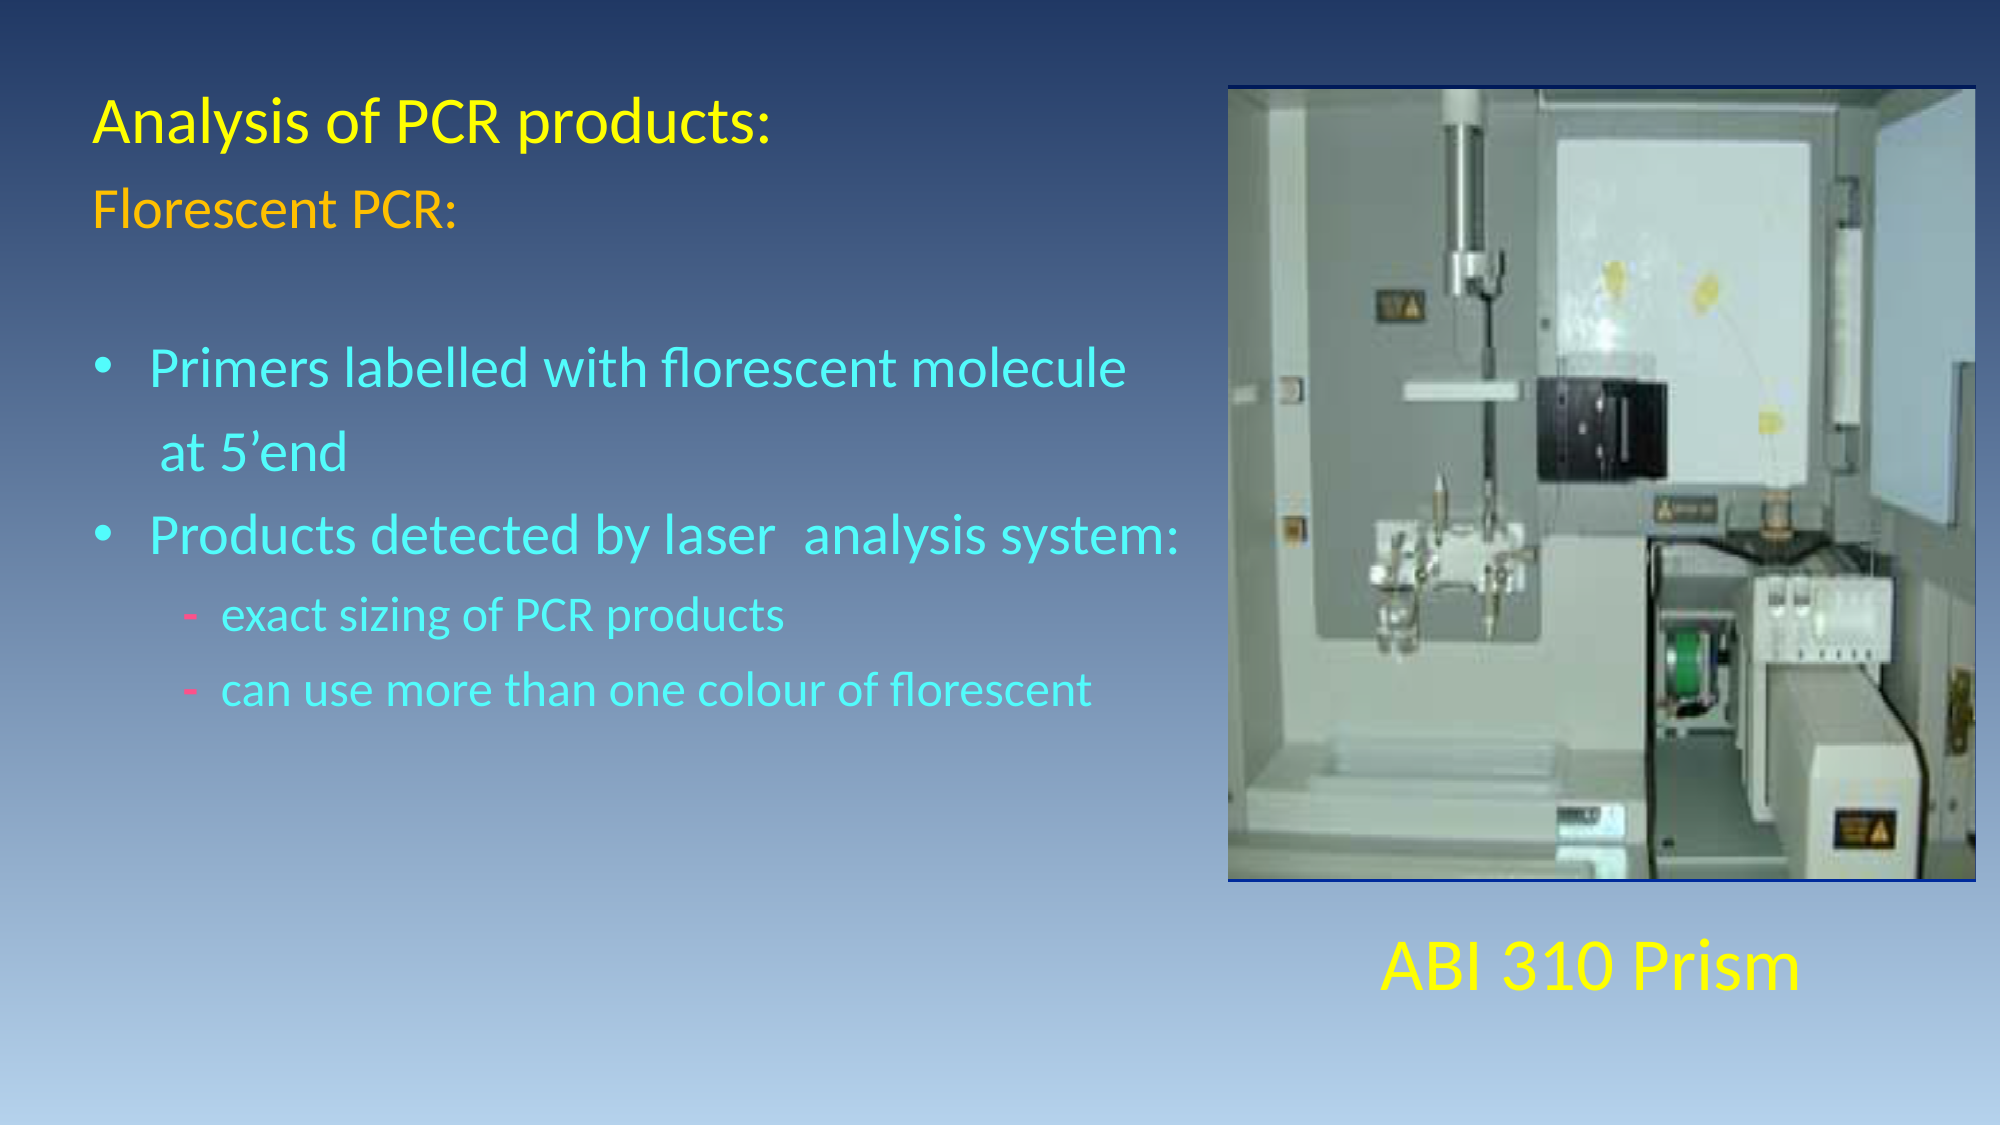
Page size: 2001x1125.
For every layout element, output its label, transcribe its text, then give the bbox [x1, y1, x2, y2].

text_box ABI 310 Prism [1365, 907, 1839, 1013]
subtitle Analysis of PCR products: Florescent PCR: Primers labelled with florescent molecule at 5’end Products detected by laser analysis system: - exact sizing of PCR products - can use more than one colour of florescent [78, 78, 1901, 1014]
picture [1228, 85, 1976, 882]
